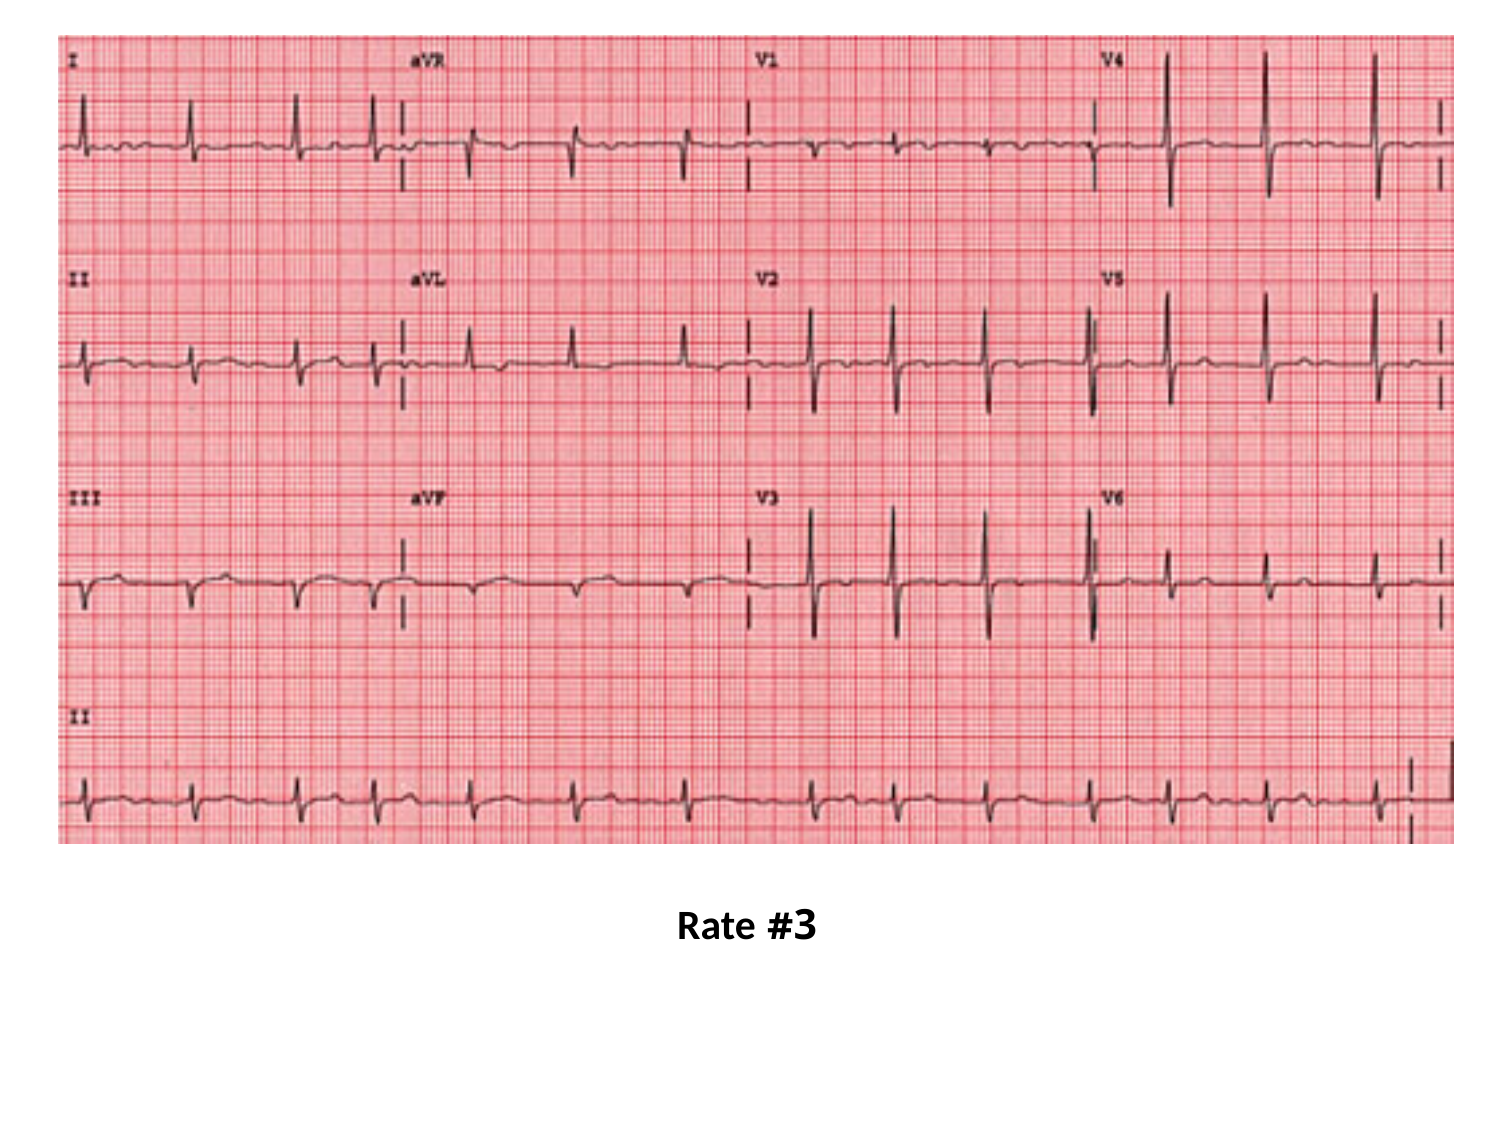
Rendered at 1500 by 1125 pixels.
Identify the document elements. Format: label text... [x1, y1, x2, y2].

picture [58, 34, 1454, 844]
text_box #3 Rate [503, 890, 832, 956]
